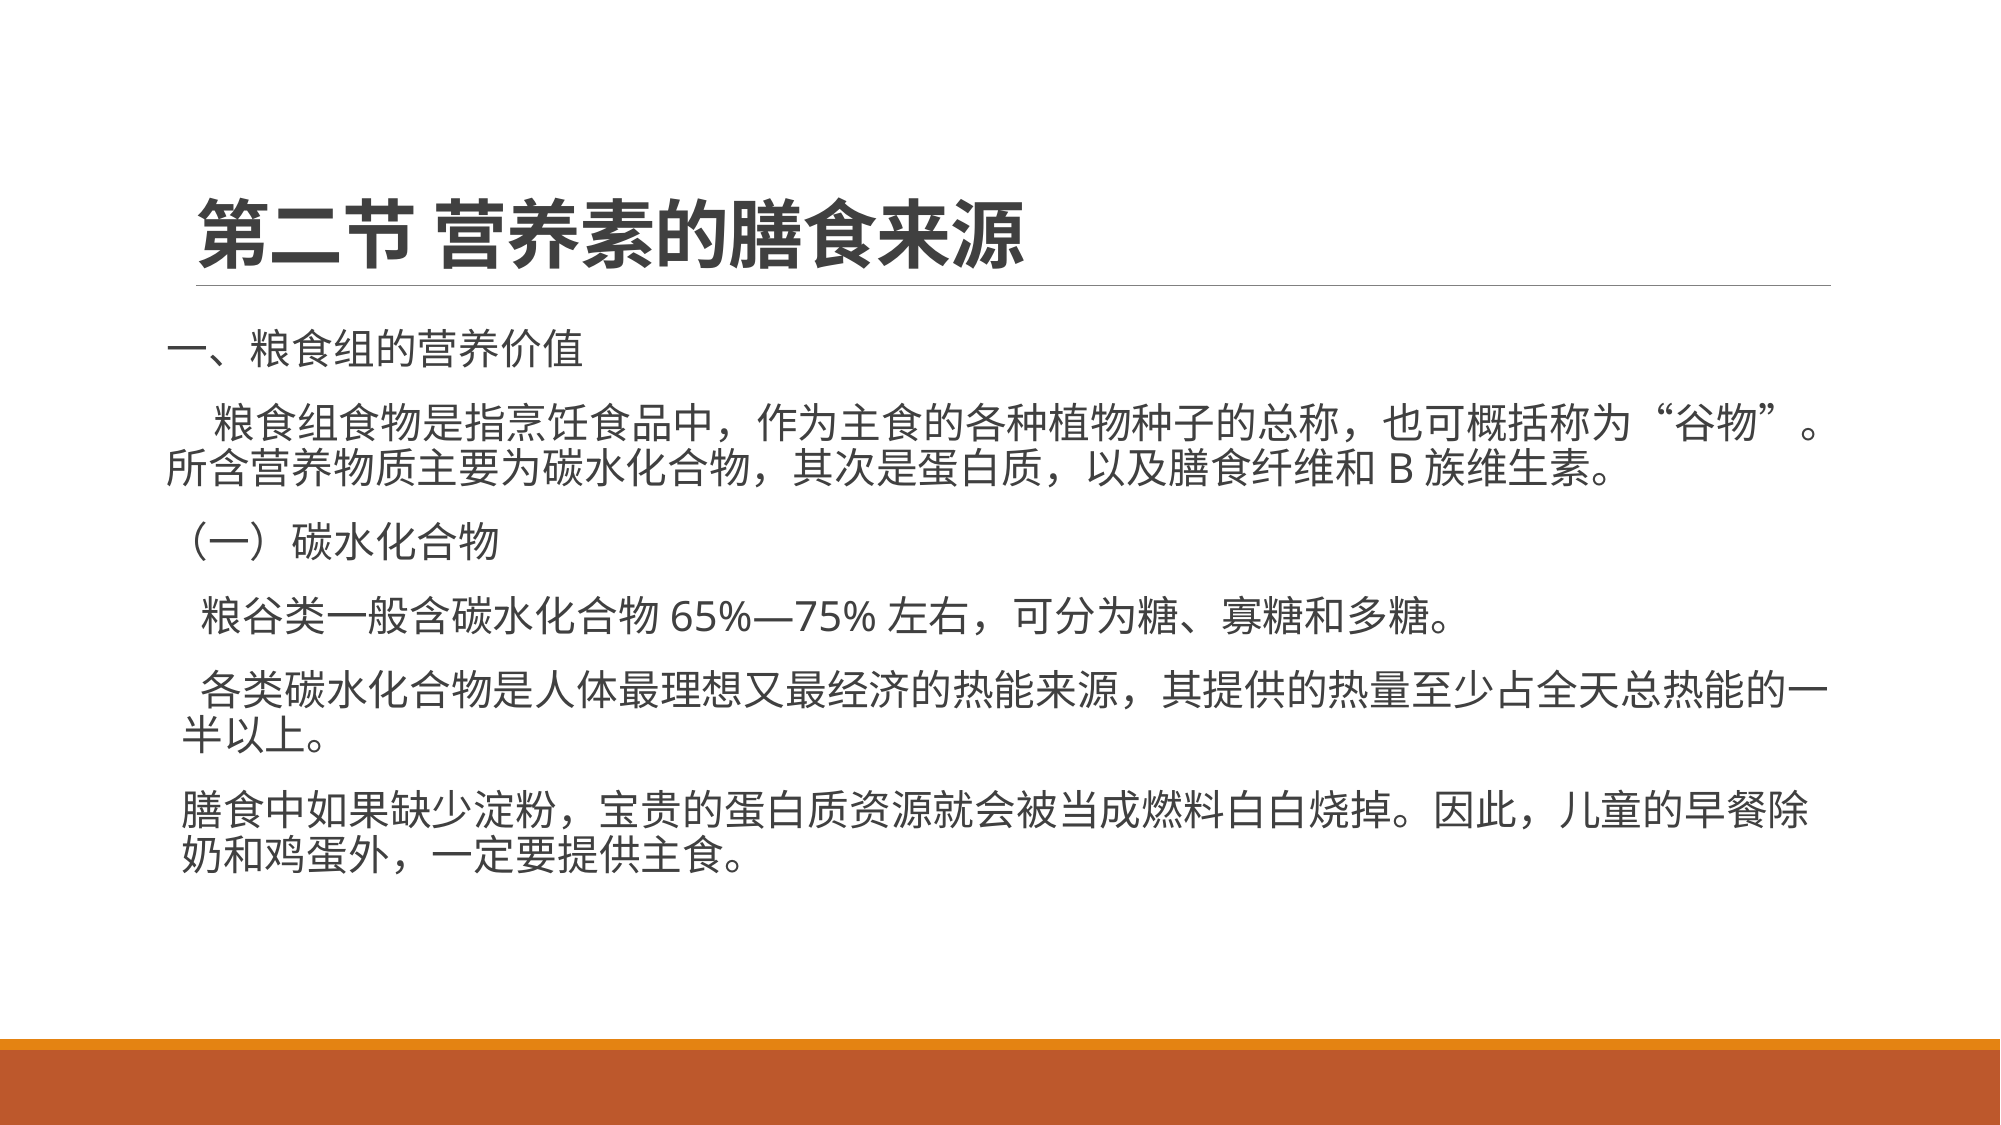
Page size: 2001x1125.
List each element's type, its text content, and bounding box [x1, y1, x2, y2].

list 一、粮食组的营养价值 粮食组食物是指烹饪食品中，作为主食的各种植物种子的总称，也可概括称为“谷物”。所含营养物质主要为碳水化合物，其次是蛋白质，以及膳食纤维和B族维生素。 （一）碳水化合物 粮谷类一般含碳水化合物65%—75%左右，可分为糖、寡糖和多糖。 各类碳水化合物是人体最理想又最经济的热能来源，其提供的热量至少占全天总热能的一半以上。 膳食中如果缺少淀粉，宝贵的蛋白质资源就会被当成燃料白白烧掉。因此，儿童的早餐除奶和鸡蛋外，一定要提供主食。 [166, 320, 1848, 1067]
title 第二节 营养素的膳食来源 [180, 47, 1830, 285]
